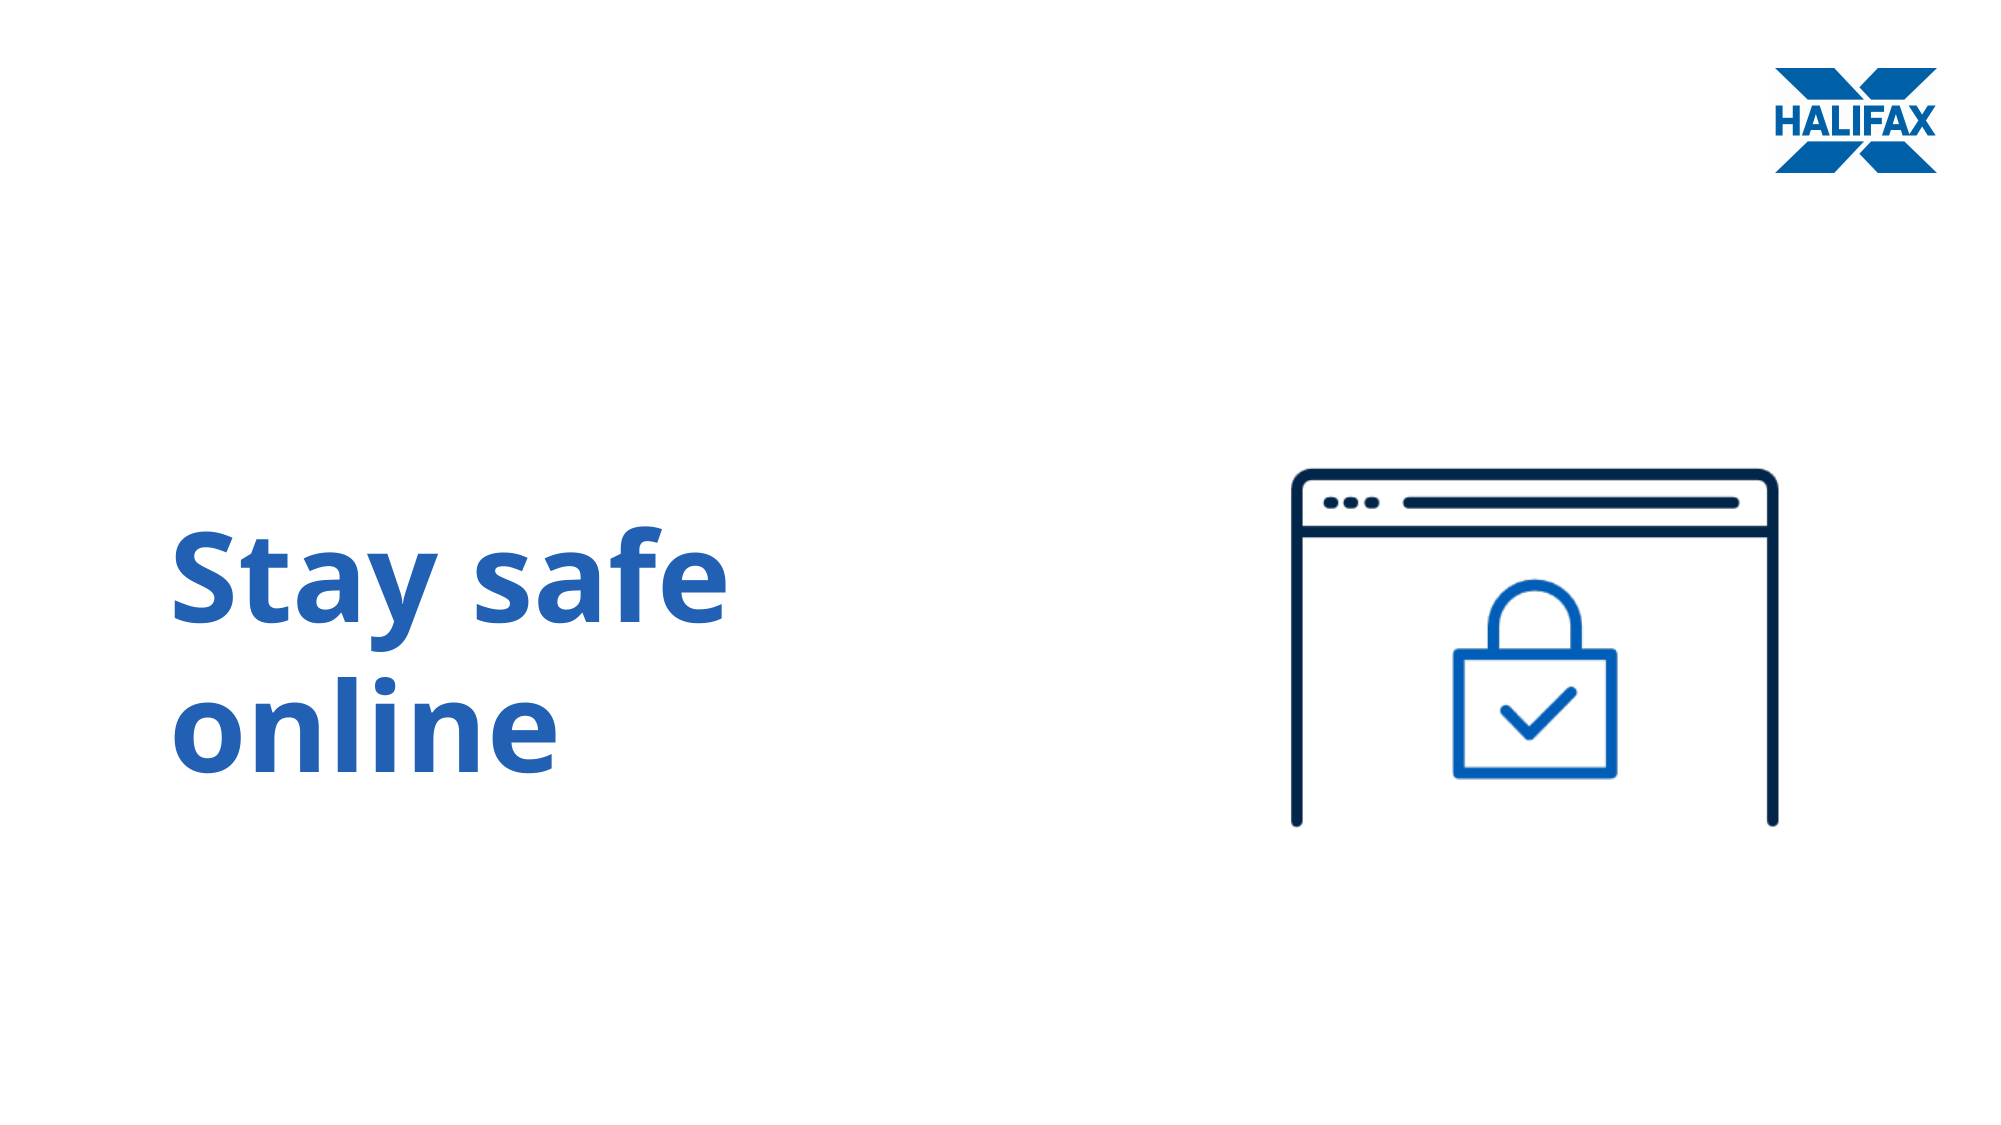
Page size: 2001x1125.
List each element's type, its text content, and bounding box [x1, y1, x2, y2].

picture [1214, 327, 1856, 972]
picture [1775, 68, 1937, 173]
list Stay safe online [154, 489, 811, 814]
